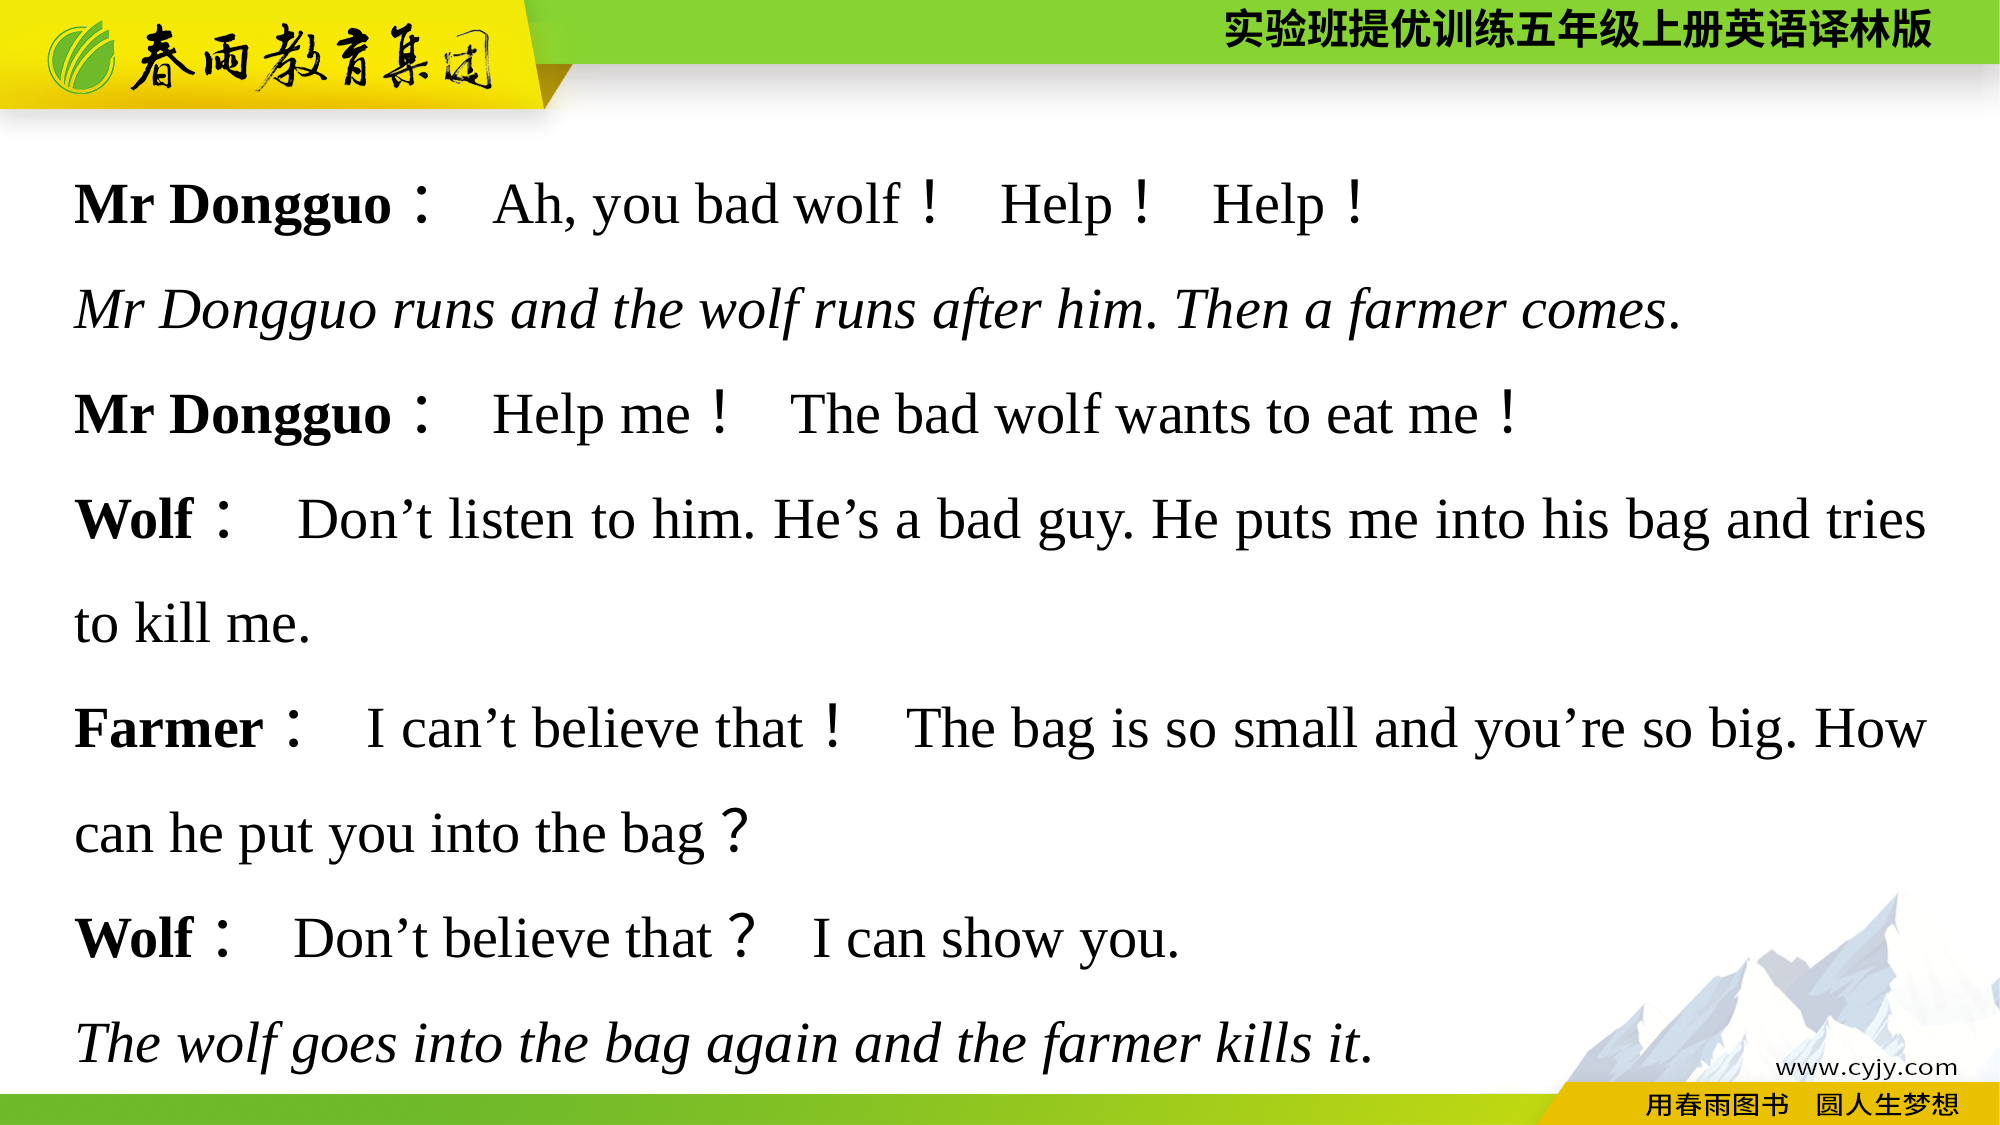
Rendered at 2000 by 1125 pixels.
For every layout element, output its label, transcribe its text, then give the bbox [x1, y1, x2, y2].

list Mr Dongguo： Ah, you bad wolf！ Help！ Help！ Mr Dongguo runs and the wolf runs after him. Then a farmer comes. Mr Dongguo： Help me！ The bad wolf wants to eat me！ Wolf： Don’t listen to him. He’s a bad guy. He puts me into his bag and tries to kill me. Farmer： I can’t believe that！ The bag is so small and you’re so big. How can he put you into the bag？ Wolf： Don’t believe that？ I can show you. The wolf goes into the bag again and the farmer kills it. [59, 122, 1944, 1080]
picture [0, 0, 2000, 1125]
